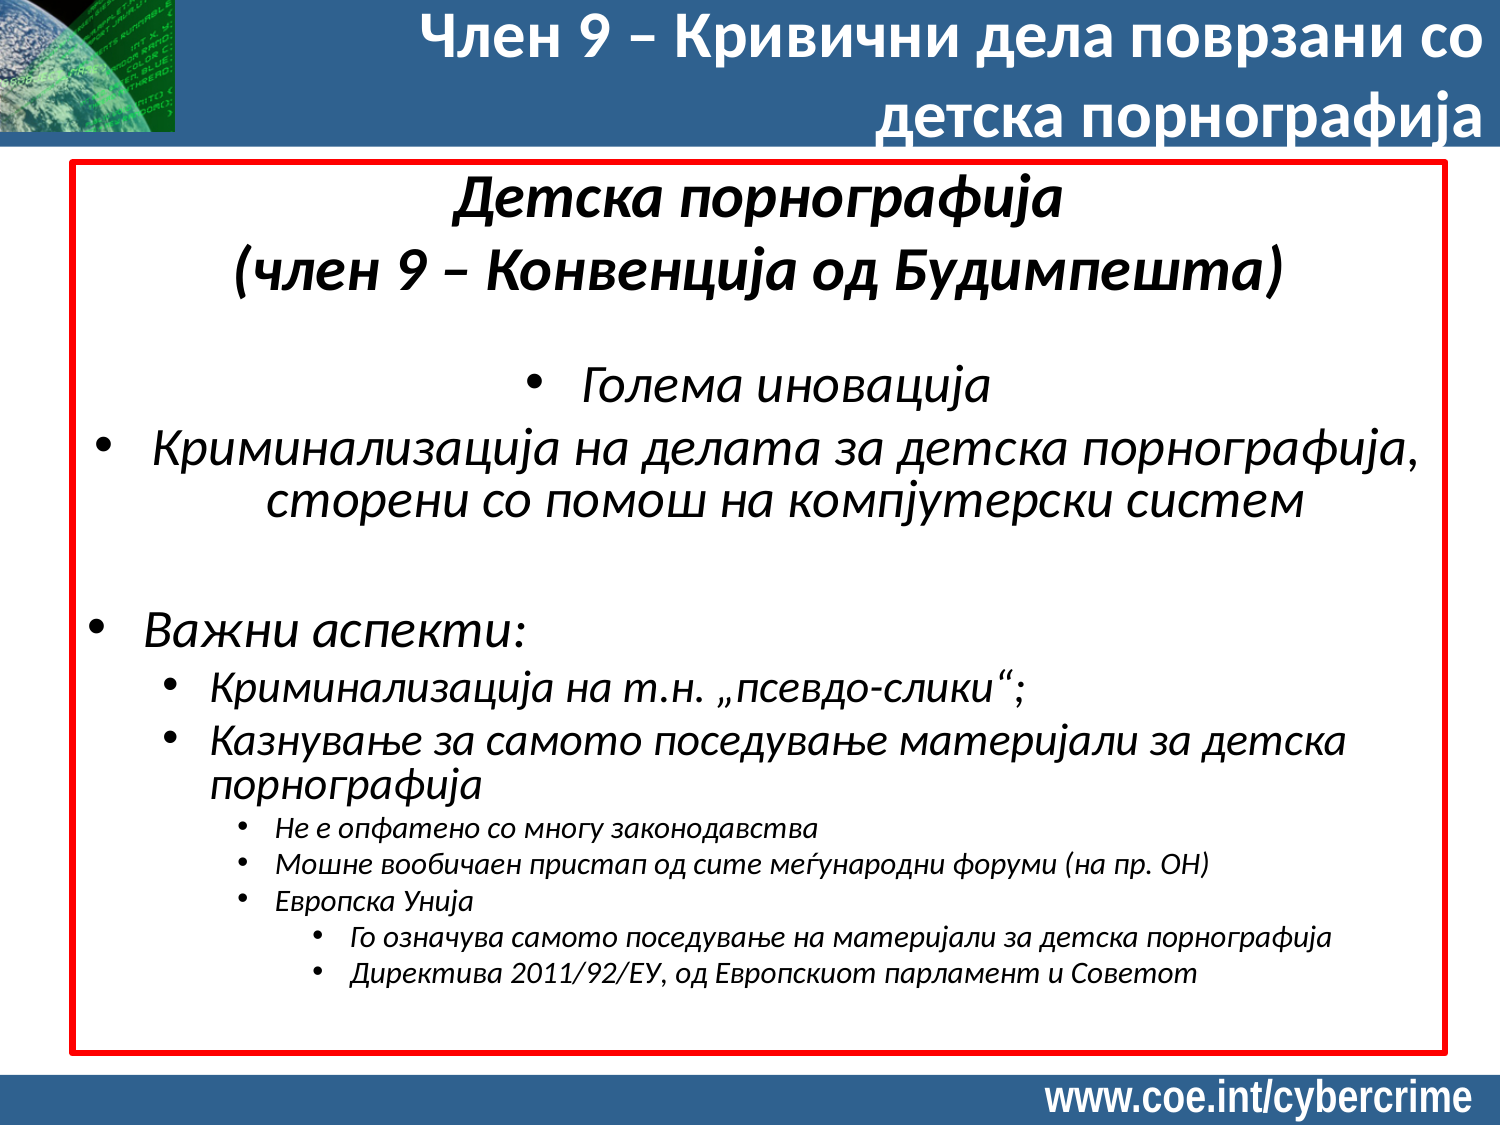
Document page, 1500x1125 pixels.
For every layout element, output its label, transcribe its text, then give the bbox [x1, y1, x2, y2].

picture [0, 0, 175, 132]
text_box Член 9 – Кривични дела поврзани со детска порнографија [0, 0, 1500, 149]
text_box [0, 1073, 1030, 1125]
text_box Детска порнографија (член 9 – Конвенција од Будимпешта) Голема иновација Криминализација на делата за детска порнографија, сторени со помош на компјутерски систем Важни аспекти: Криминализација на т.н. „псевдо-слики“; Казнување за самото поседување материјали за детска порнографија Не е опфатено со многу законодавства Мошне вообичаен пристап од сите меѓународни форуми (на пр. ОН) Европска Унија Го означува самото поседување на материјали за детска порнографија Директива 2011/92/ЕУ, од Европскиот парламент и Советот [72, 162, 1446, 1054]
text_box www.coe.int/cybercrime [1030, 1059, 1500, 1125]
